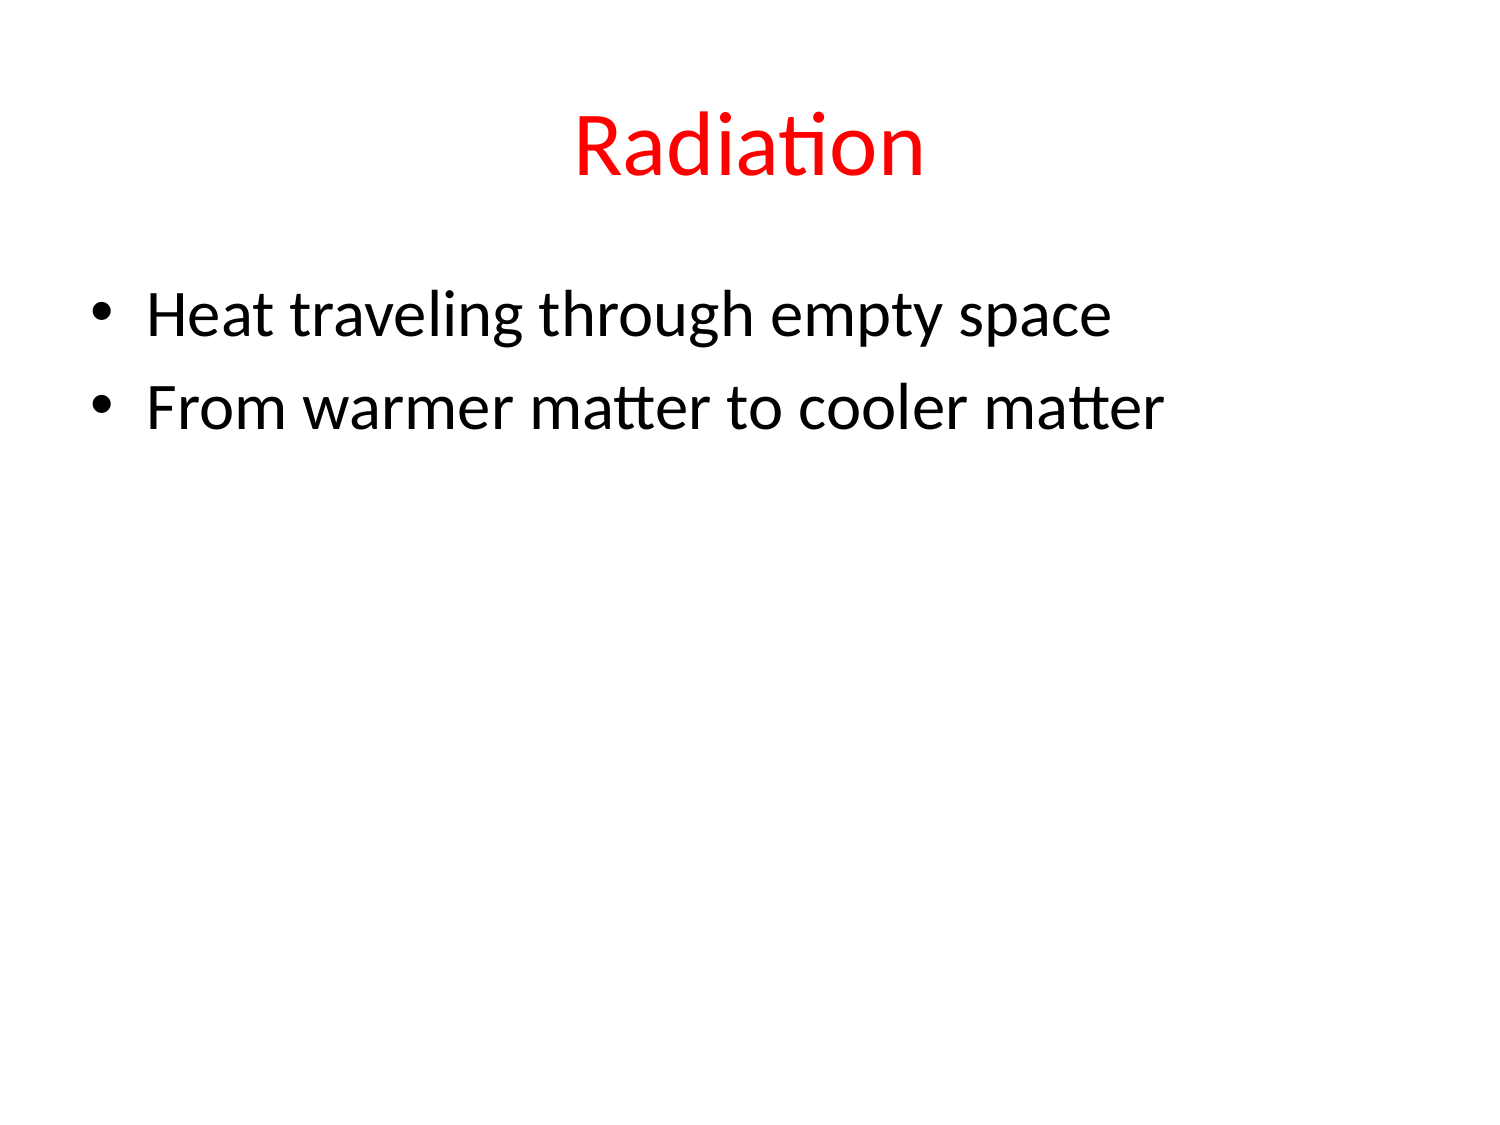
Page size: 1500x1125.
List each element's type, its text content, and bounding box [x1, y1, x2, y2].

title Radiation [75, 45, 1425, 233]
list Heat traveling through empty space From warmer matter to cooler matter [75, 262, 1425, 1005]
